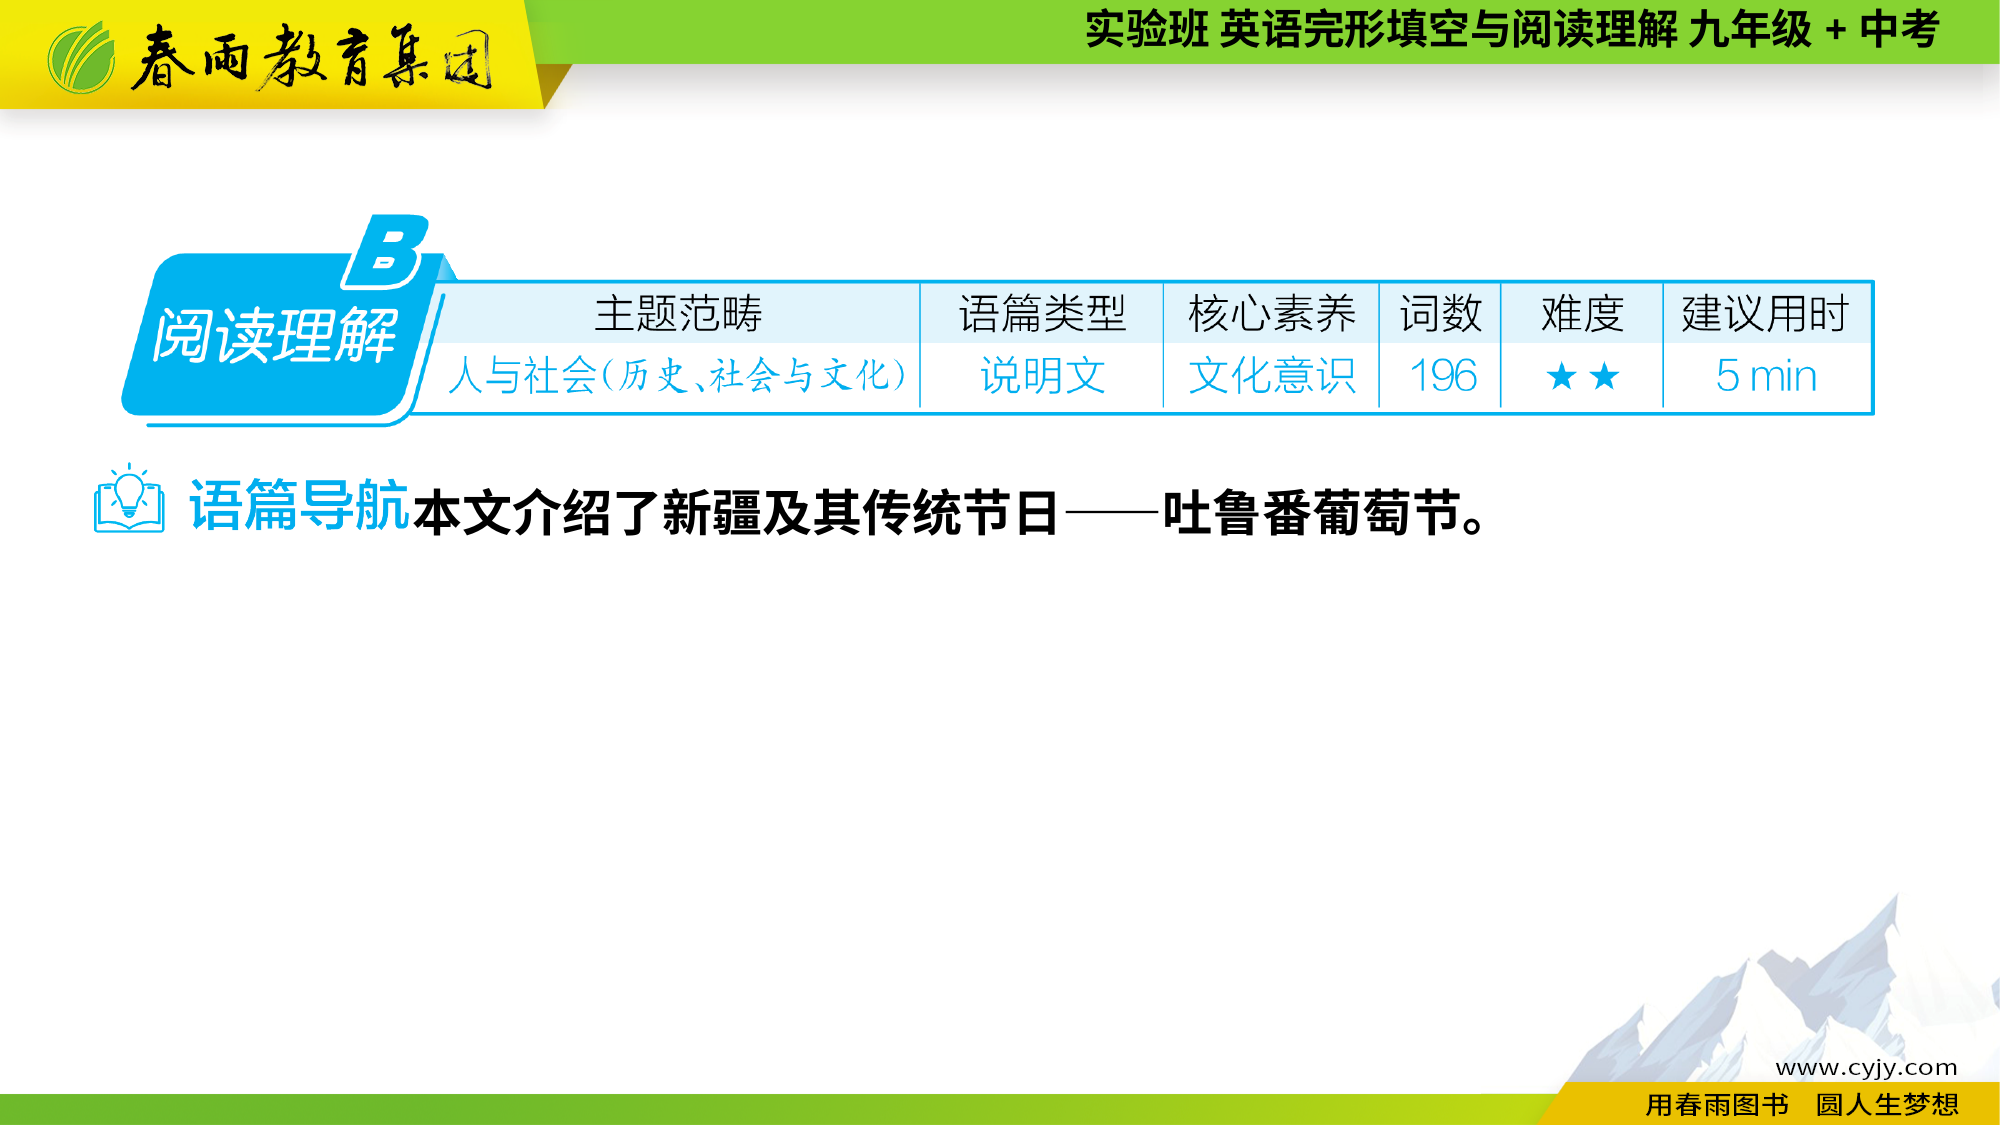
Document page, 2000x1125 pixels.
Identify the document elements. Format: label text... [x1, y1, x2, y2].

list 本文介绍了新疆及其传统节日——吐鲁番葡萄节。 [59, 444, 1944, 539]
picture [0, 0, 2000, 1125]
